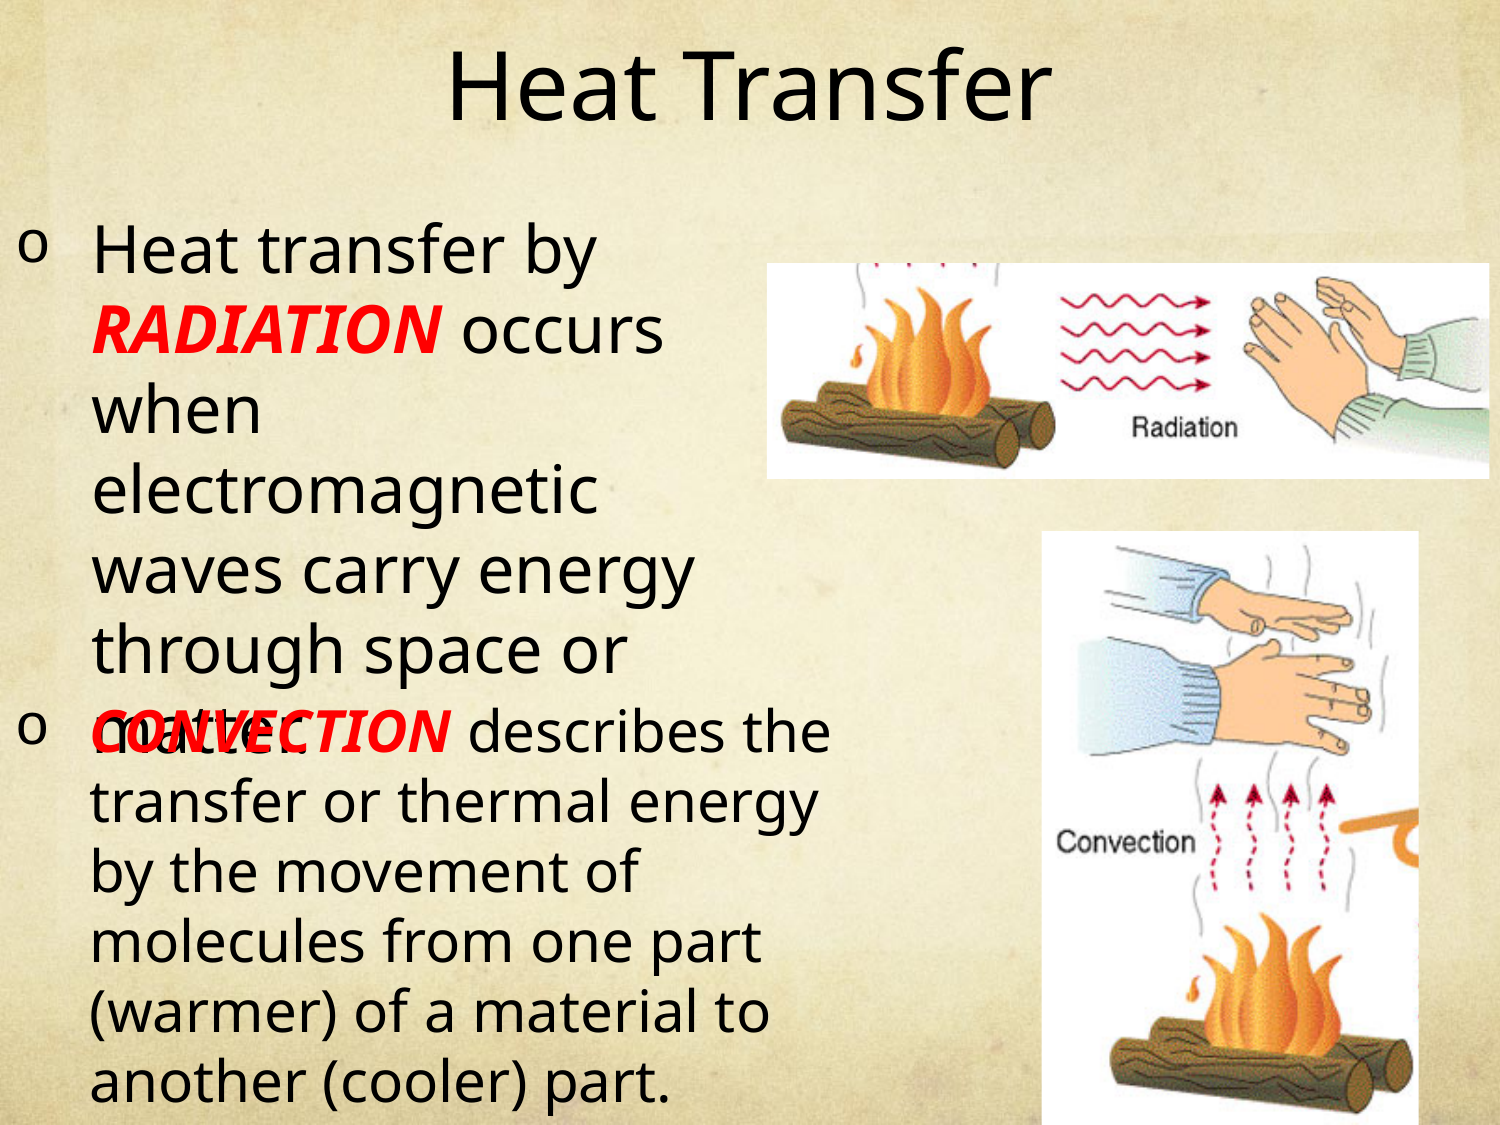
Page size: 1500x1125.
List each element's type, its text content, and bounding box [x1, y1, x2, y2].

title Heat Transfer [150, 11, 1350, 154]
list Heat transfer by RADIATION occurs when electromagnetic waves carry energy through space or matter. [0, 199, 767, 687]
picture [0, 0, 1500, 1125]
text_box CONVECTION describes the transfer or thermal energy by the movement of molecules from one part (warmer) of a material to another (cooler) part. [0, 687, 909, 1122]
